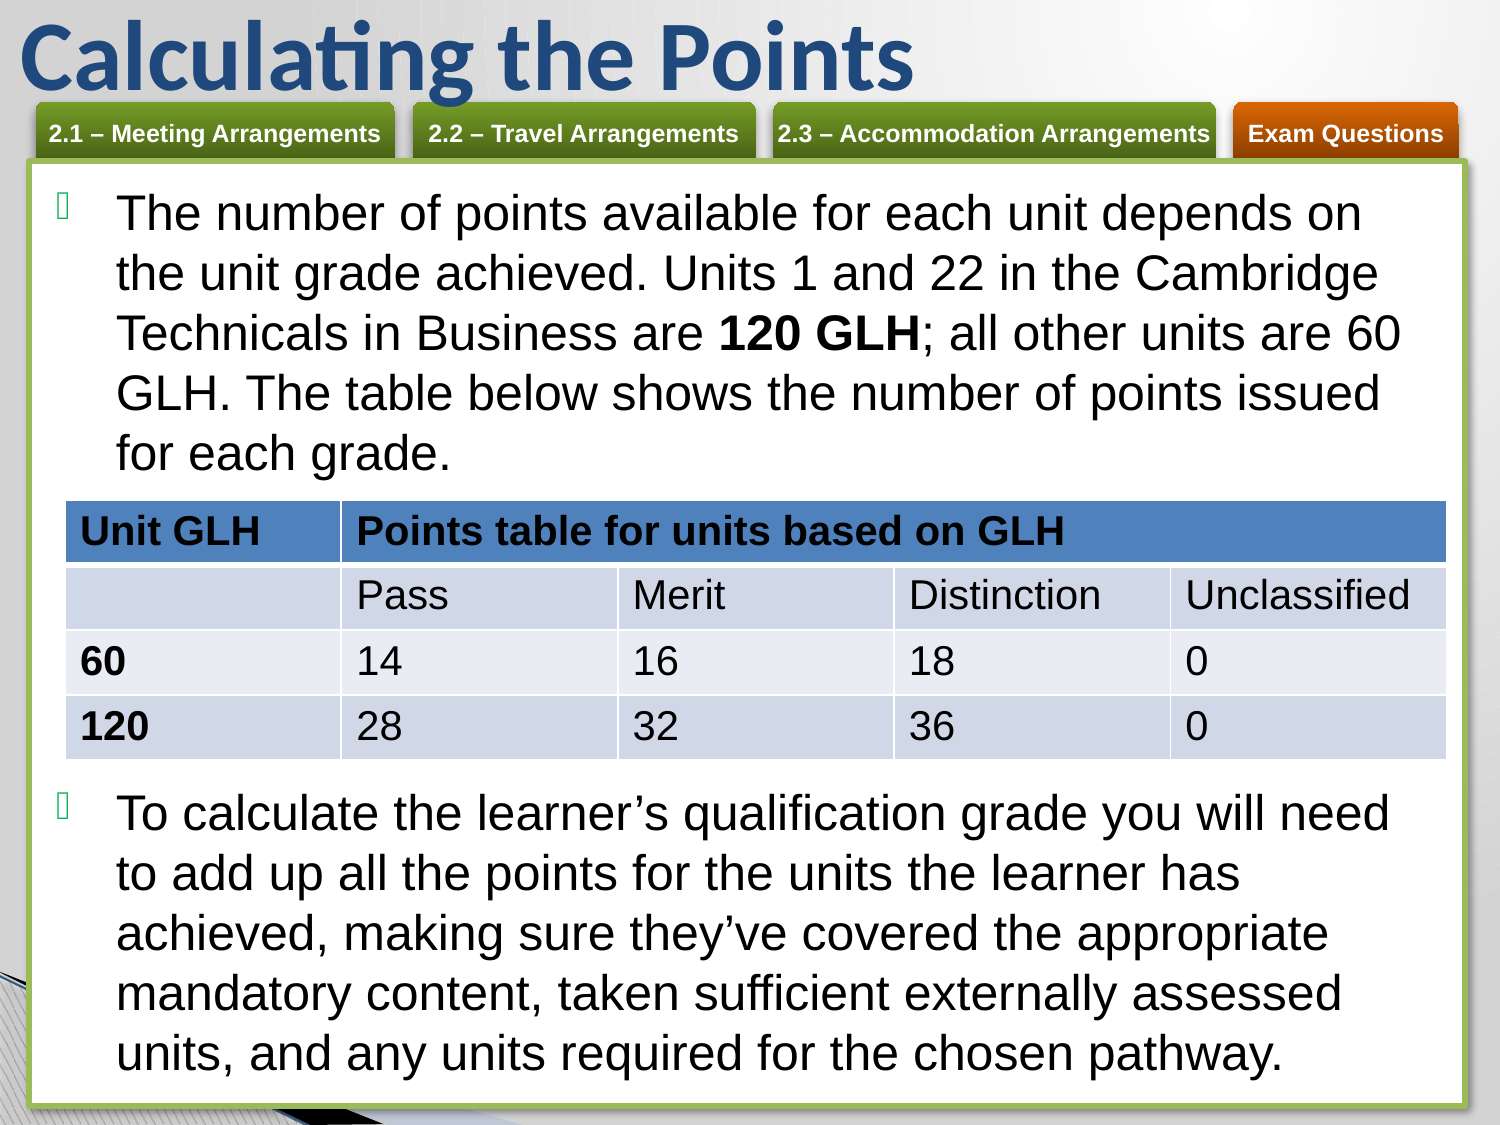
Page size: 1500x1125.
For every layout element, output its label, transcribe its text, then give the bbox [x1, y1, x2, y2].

table_cell Merit [619, 568, 893, 629]
table_cell 28 [342, 696, 617, 759]
table_cell 32 [619, 696, 893, 759]
table_cell Pass [342, 568, 617, 629]
table_cell 14 [342, 631, 617, 694]
table_cell 18 [895, 631, 1170, 694]
title Calculating the Points [5, 0, 1270, 102]
text_box e [551, 0, 603, 5]
table_cell [66, 568, 340, 629]
table_cell 60 [66, 631, 340, 694]
picture [281, 1114, 303, 1125]
text_box The number of points available for each unit depends on the unit grade achieved. Units 1 and 22 in the Cambridge Technicals in Business are 120 GLH; all other units are 60 GLH. The table below shows the number of points issued for each grade. To calculate the learner’s qualification grade you will need to add up all the points for the units the learner has achieved, making sure they’ve covered the appropriate mandatory content, taken sufficient externally assessed units, and any units required for the chosen pathway. [41, 172, 1447, 1088]
table_cell 0 [1171, 696, 1446, 759]
table_cell Unclassified [1171, 568, 1446, 629]
table_cell 120 [66, 696, 340, 759]
table_cell Distinction [895, 568, 1170, 629]
table_header Points table for units based on GLH [342, 501, 1446, 562]
table_cell 36 [895, 696, 1170, 759]
table_cell 0 [1171, 631, 1446, 694]
table_cell 16 [619, 631, 893, 694]
table_header Unit GLH [66, 501, 340, 562]
